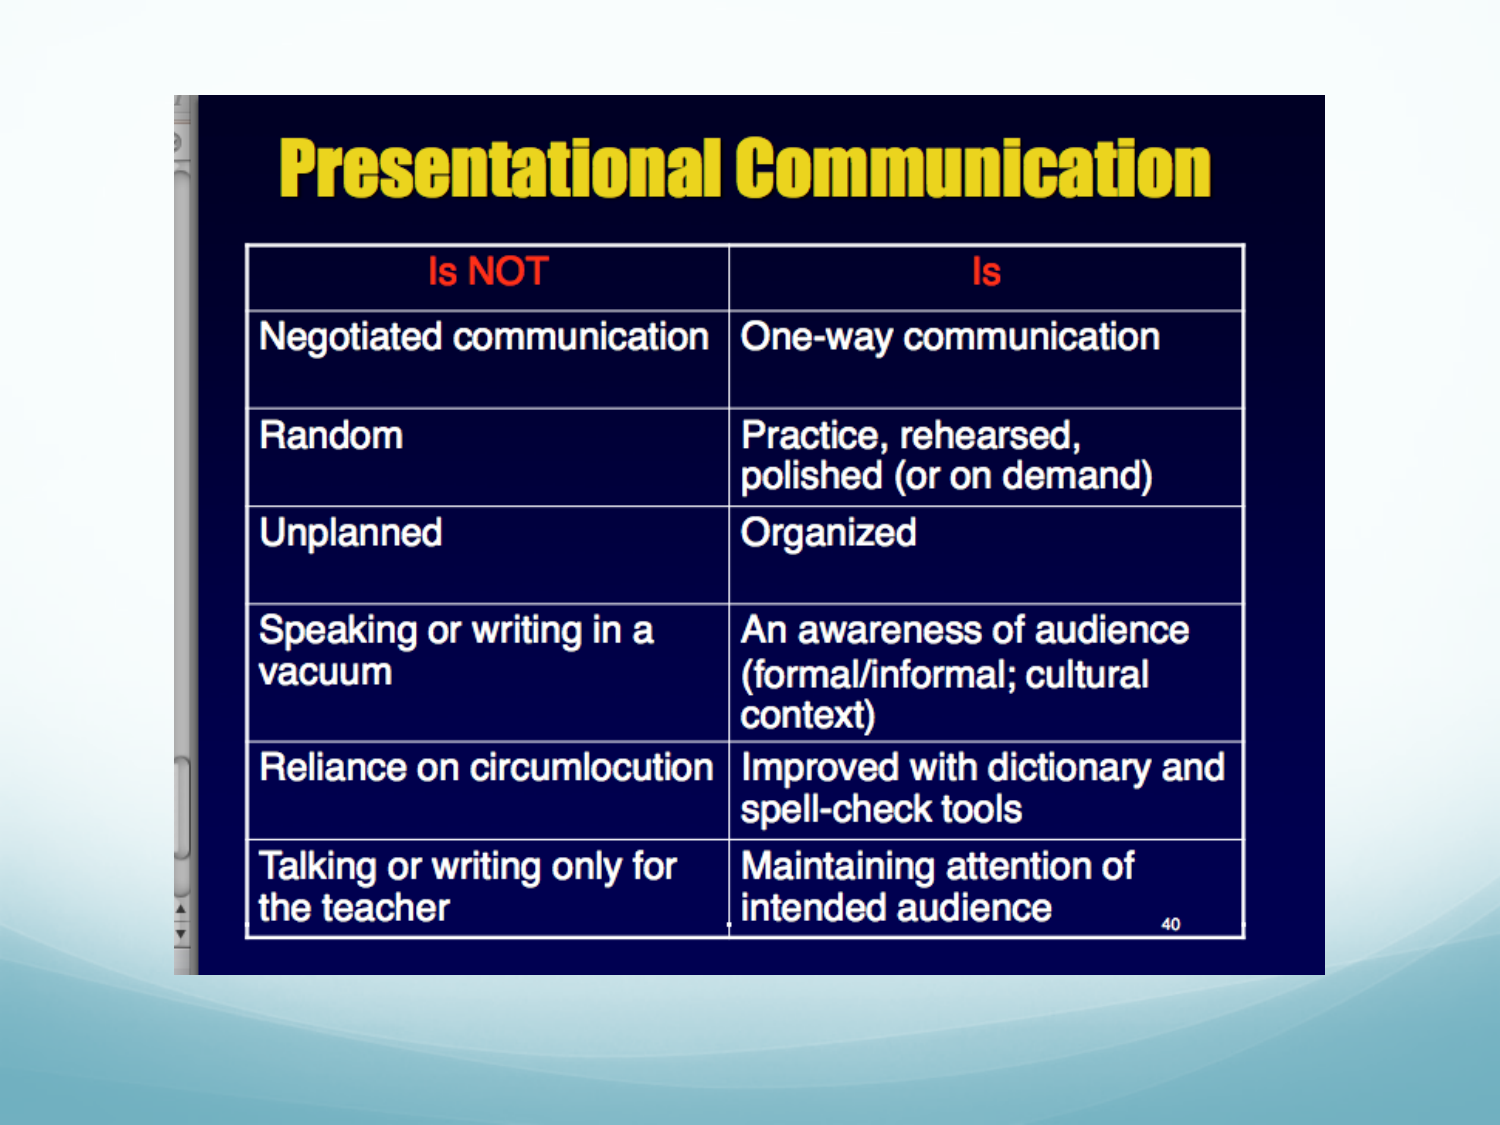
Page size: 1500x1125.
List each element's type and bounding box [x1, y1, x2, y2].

list [89, 94, 1410, 976]
